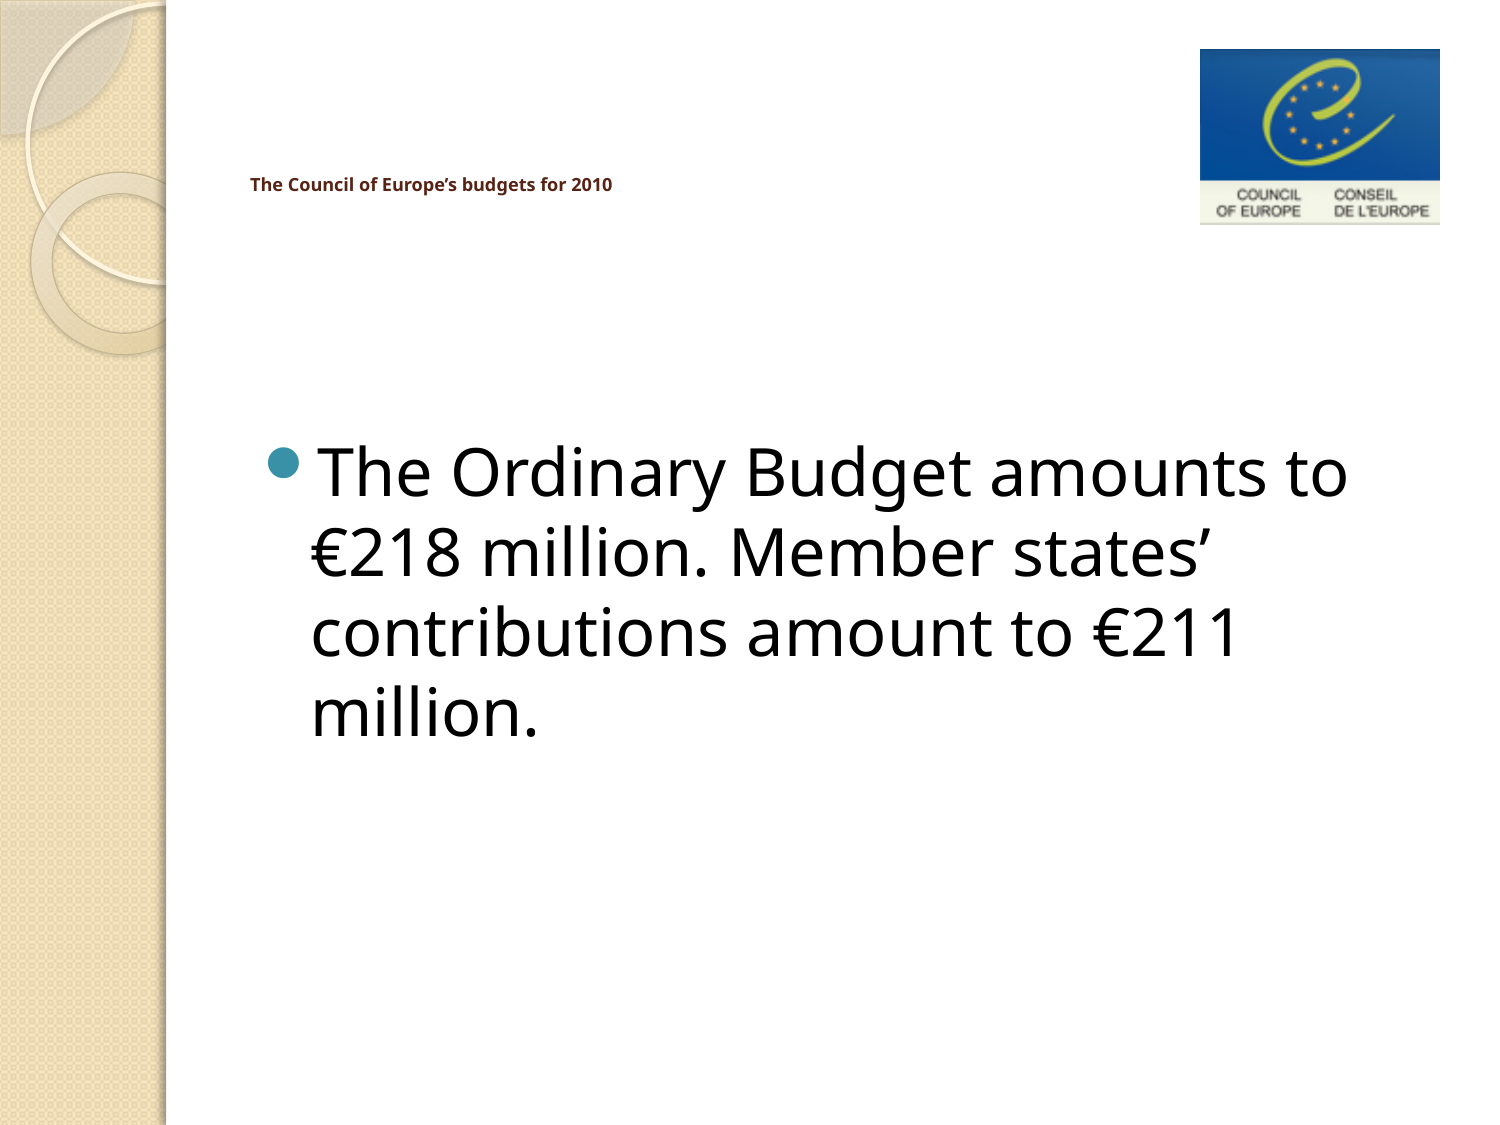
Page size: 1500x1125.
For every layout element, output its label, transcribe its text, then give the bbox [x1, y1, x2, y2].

title The Council of Europe’s budgets for 2010 [235, 45, 1466, 233]
list The Ordinary Budget amounts to €218 million. Member states’ contributions amount to €211 million. [235, 237, 1466, 1025]
picture [1199, 49, 1440, 226]
